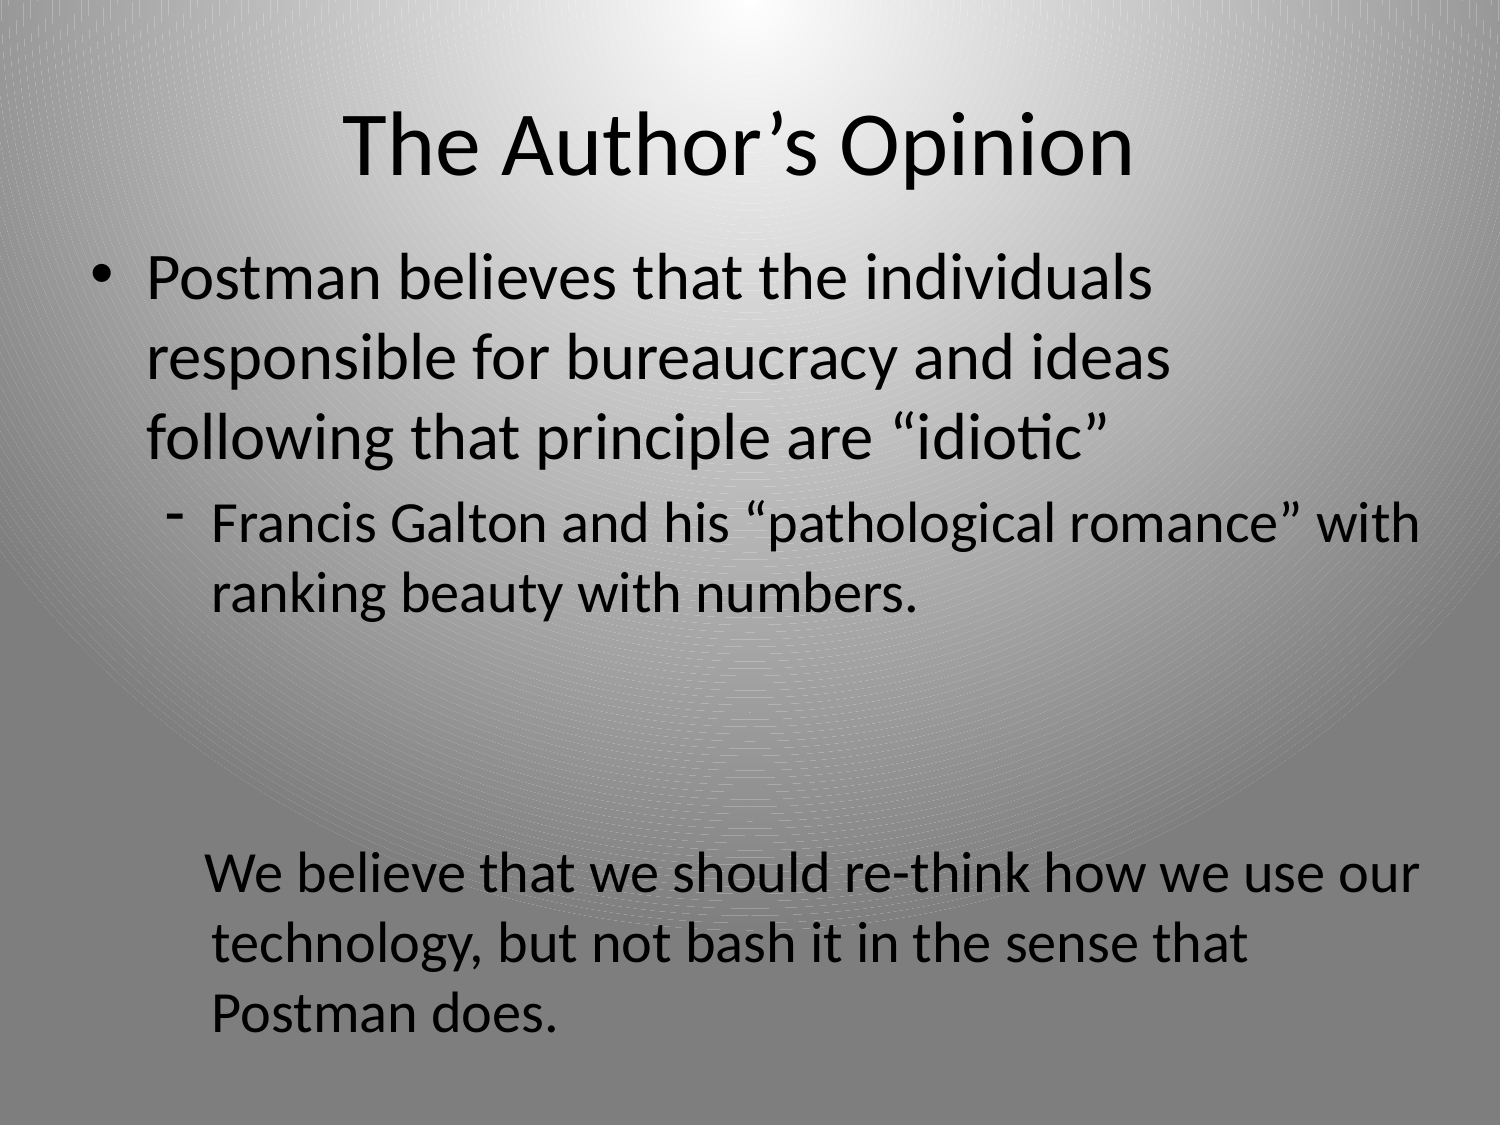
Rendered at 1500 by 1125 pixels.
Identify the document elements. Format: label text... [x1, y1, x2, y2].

title The Author’s Opinion [75, 45, 1425, 224]
list Postman believes that the individuals responsible for bureaucracy and ideas following that principle are “idiotic” Francis Galton and his “pathological romance” with ranking beauty with numbers. We believe that we should re-think how we use our technology, but not bash it in the sense that Postman does. [75, 224, 1438, 1088]
